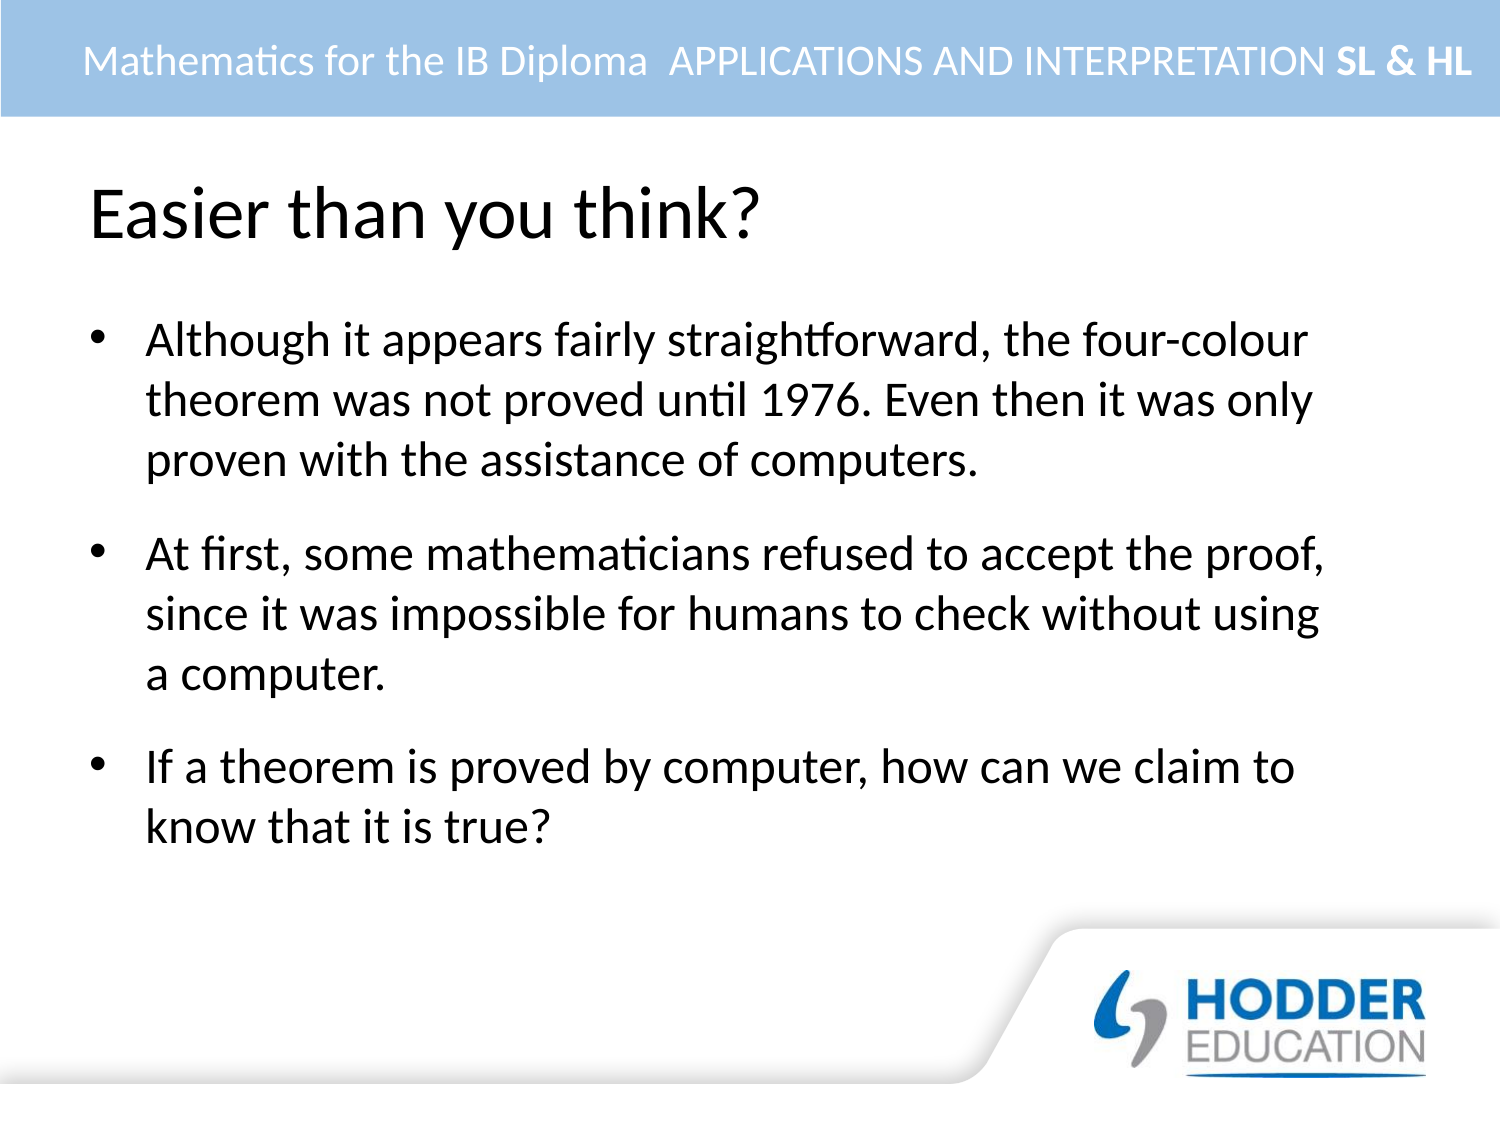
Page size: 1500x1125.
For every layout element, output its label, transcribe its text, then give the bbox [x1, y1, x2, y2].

text_box Mathematics for the IB Diploma APPLICATIONS AND INTERPRETATION SL & HL [0, 0, 1500, 118]
text_box Although it appears fairly straightforward, the four-colour theorem was not proved until 1976. Even then it was only proven with the assistance of computers. At first, some mathematicians refused to accept the proof, since it was impossible for humans to check without using a computer. If a theorem is proved by computer, how can we claim to know that it is true? [74, 299, 1359, 861]
text_box Easier than you think? [74, 145, 795, 263]
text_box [0, 893, 1500, 1125]
